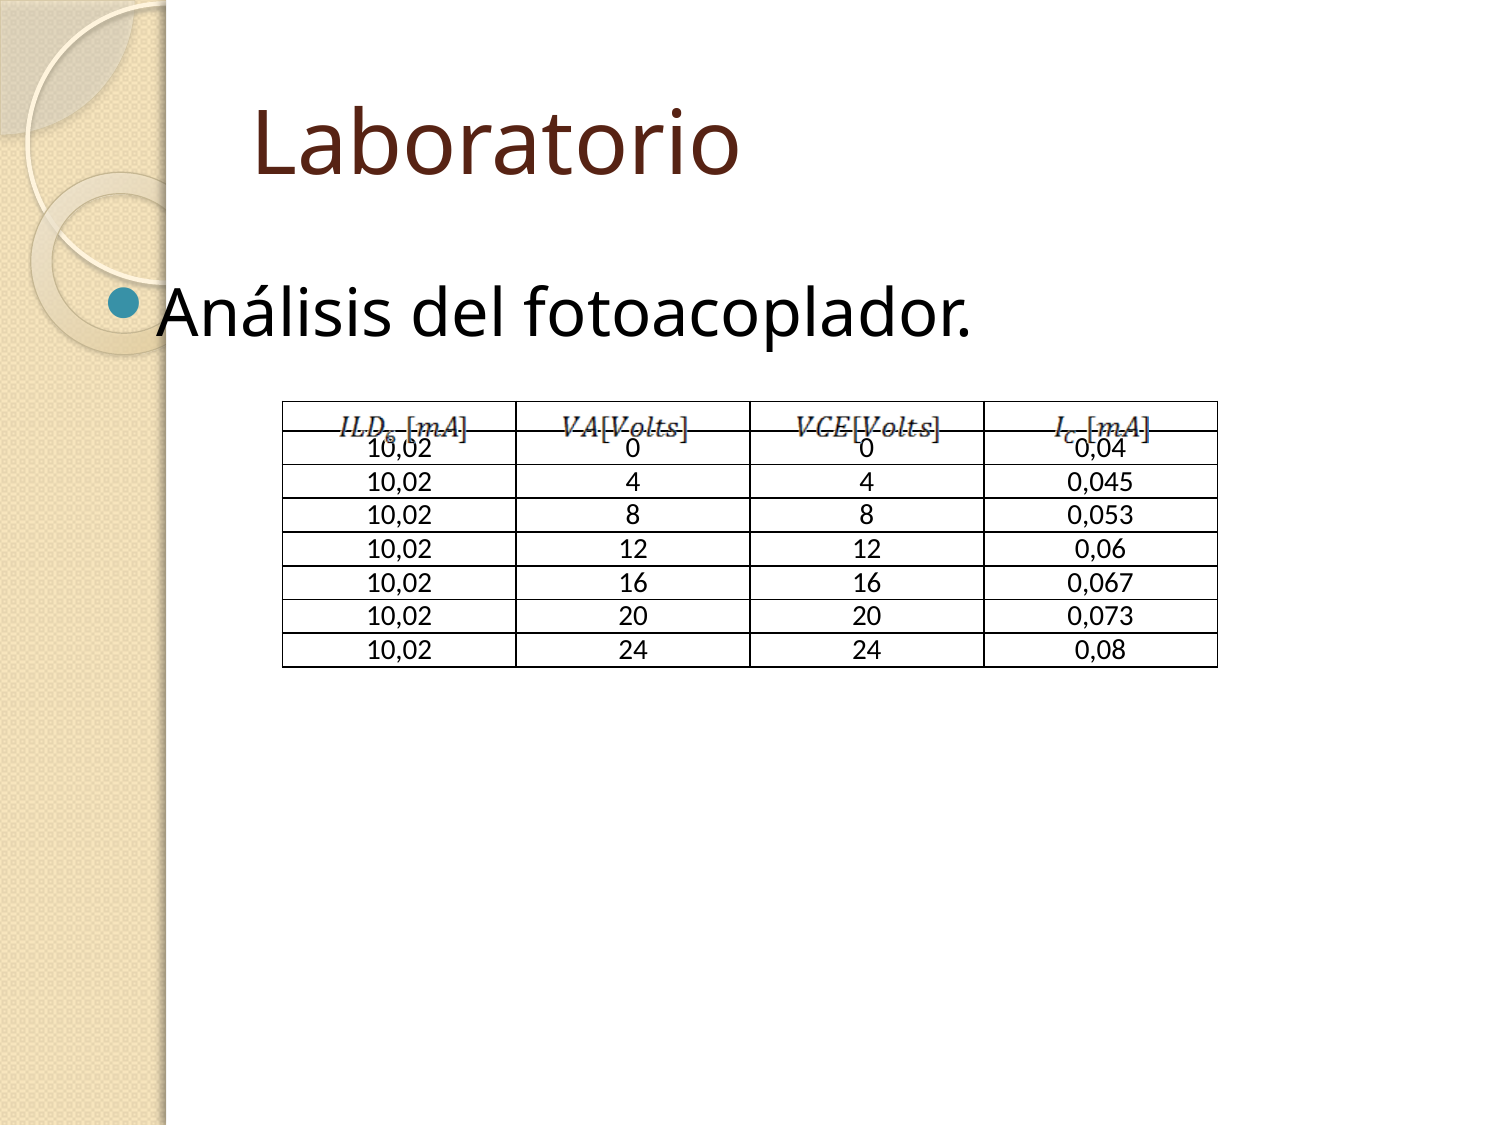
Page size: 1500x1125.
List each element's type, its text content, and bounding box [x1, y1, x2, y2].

table_cell 0,045 [985, 465, 1217, 497]
table_cell 0,08 [985, 634, 1217, 666]
table_cell 10,02 [283, 634, 515, 666]
table_cell 10,02 [283, 432, 515, 464]
table_cell 4 [751, 465, 983, 497]
list Análisis del fotoacoplador. [74, 262, 1079, 387]
table_cell 10,02 [283, 567, 515, 599]
table_cell 0,053 [985, 499, 1217, 531]
table_cell 12 [751, 533, 983, 565]
title Laboratorio [235, 45, 1466, 233]
table_cell 4 [517, 465, 749, 497]
table_cell 0,067 [985, 567, 1217, 599]
table_header [283, 402, 515, 430]
table_cell 0,04 [985, 432, 1217, 464]
table_header [985, 402, 1217, 430]
table_cell 0 [751, 432, 983, 464]
table_header [751, 402, 983, 430]
table_cell 10,02 [283, 600, 515, 632]
text_box [46, 0, 1500, 38]
table_cell 10,02 [283, 499, 515, 531]
table_header [517, 402, 749, 430]
table_cell 20 [751, 600, 983, 632]
table_cell 16 [517, 567, 749, 599]
table_cell 0 [517, 432, 749, 464]
picture [1054, 409, 1149, 450]
table_cell 10,02 [283, 465, 515, 497]
table_cell 0,073 [985, 600, 1217, 632]
table_cell 0,06 [985, 533, 1217, 565]
table_cell 10,02 [283, 533, 515, 565]
picture [562, 409, 690, 450]
table_cell 8 [517, 499, 749, 531]
table_cell 12 [517, 533, 749, 565]
picture [796, 409, 941, 450]
table_cell 16 [751, 567, 983, 599]
table_cell 24 [751, 634, 983, 666]
table_cell 8 [751, 499, 983, 531]
table_cell 20 [517, 600, 749, 632]
table_cell 24 [517, 634, 749, 666]
picture [339, 409, 469, 450]
